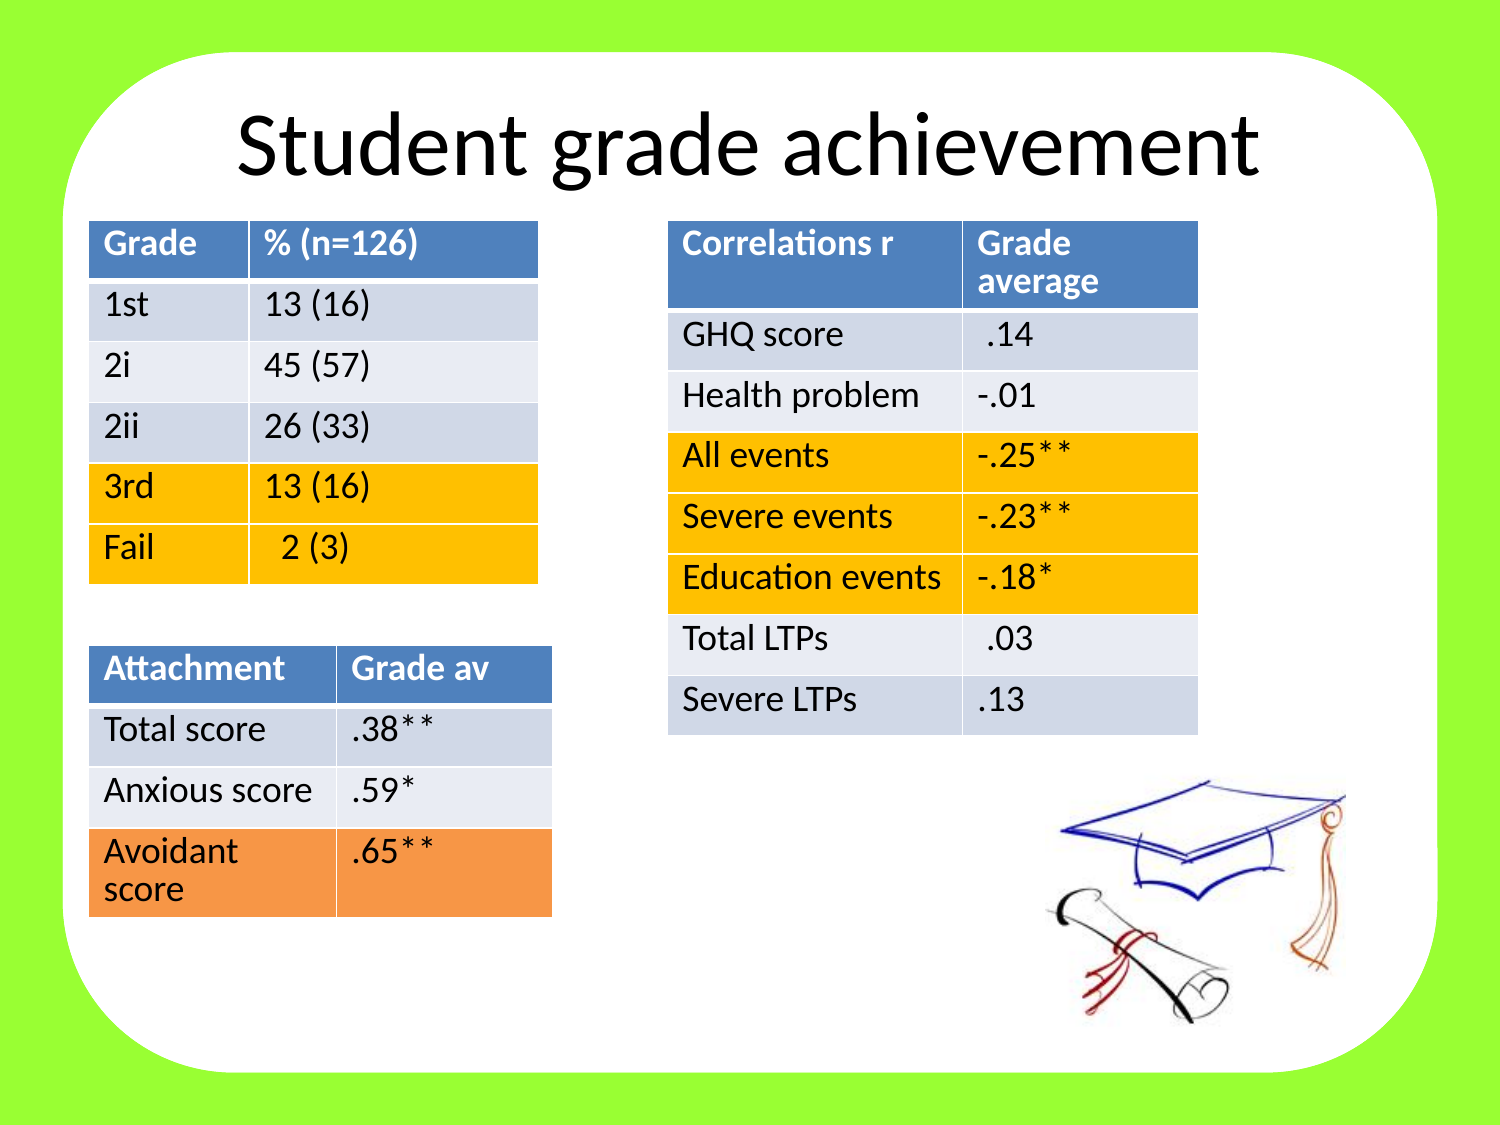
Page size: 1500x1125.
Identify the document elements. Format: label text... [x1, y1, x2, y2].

table_cell .03 [963, 615, 1198, 675]
table_cell .14 [963, 313, 1198, 370]
table_cell -.23** [963, 494, 1198, 553]
table_cell Fail [89, 525, 248, 584]
table_cell Education events [668, 555, 962, 614]
table_cell 13 (16) [250, 464, 538, 523]
table_cell GHQ score [668, 313, 962, 370]
table_cell 2ii [89, 403, 248, 462]
table_cell Severe LTPs [668, 676, 962, 735]
table_header Grade [89, 221, 248, 278]
table_cell .13 [963, 676, 1198, 735]
table_header % (n=126) [250, 221, 538, 278]
table_cell 2 (3) [250, 525, 538, 584]
table_cell -.01 [963, 372, 1198, 431]
table_cell 1st [89, 284, 248, 341]
table_header Grade av [337, 646, 552, 703]
table_cell 13 (16) [250, 284, 538, 341]
table_cell .59* [337, 768, 552, 827]
table_cell -.25** [963, 433, 1198, 492]
table_cell 2i [89, 342, 248, 402]
table_cell 3rd [89, 464, 248, 523]
table_cell Anxious score [89, 768, 336, 827]
table_cell 45 (57) [250, 342, 538, 402]
table_cell 26 (33) [250, 403, 538, 462]
table_cell Avoidant score [89, 829, 336, 917]
table_header Grade average [963, 221, 1198, 308]
table_cell Severe events [668, 494, 962, 553]
table_cell -.18* [963, 555, 1198, 614]
title Student grade achievement [75, 45, 1425, 233]
table_cell .38** [337, 709, 552, 766]
table_cell Total LTPs [668, 615, 962, 675]
table_cell .65** [337, 829, 552, 917]
table_header Attachment [89, 646, 336, 703]
table_header Correlations r [668, 221, 962, 308]
table_cell Health problem [668, 372, 962, 431]
table_cell All events [668, 433, 962, 492]
table_cell Total score [89, 709, 336, 766]
picture [1045, 751, 1346, 1052]
